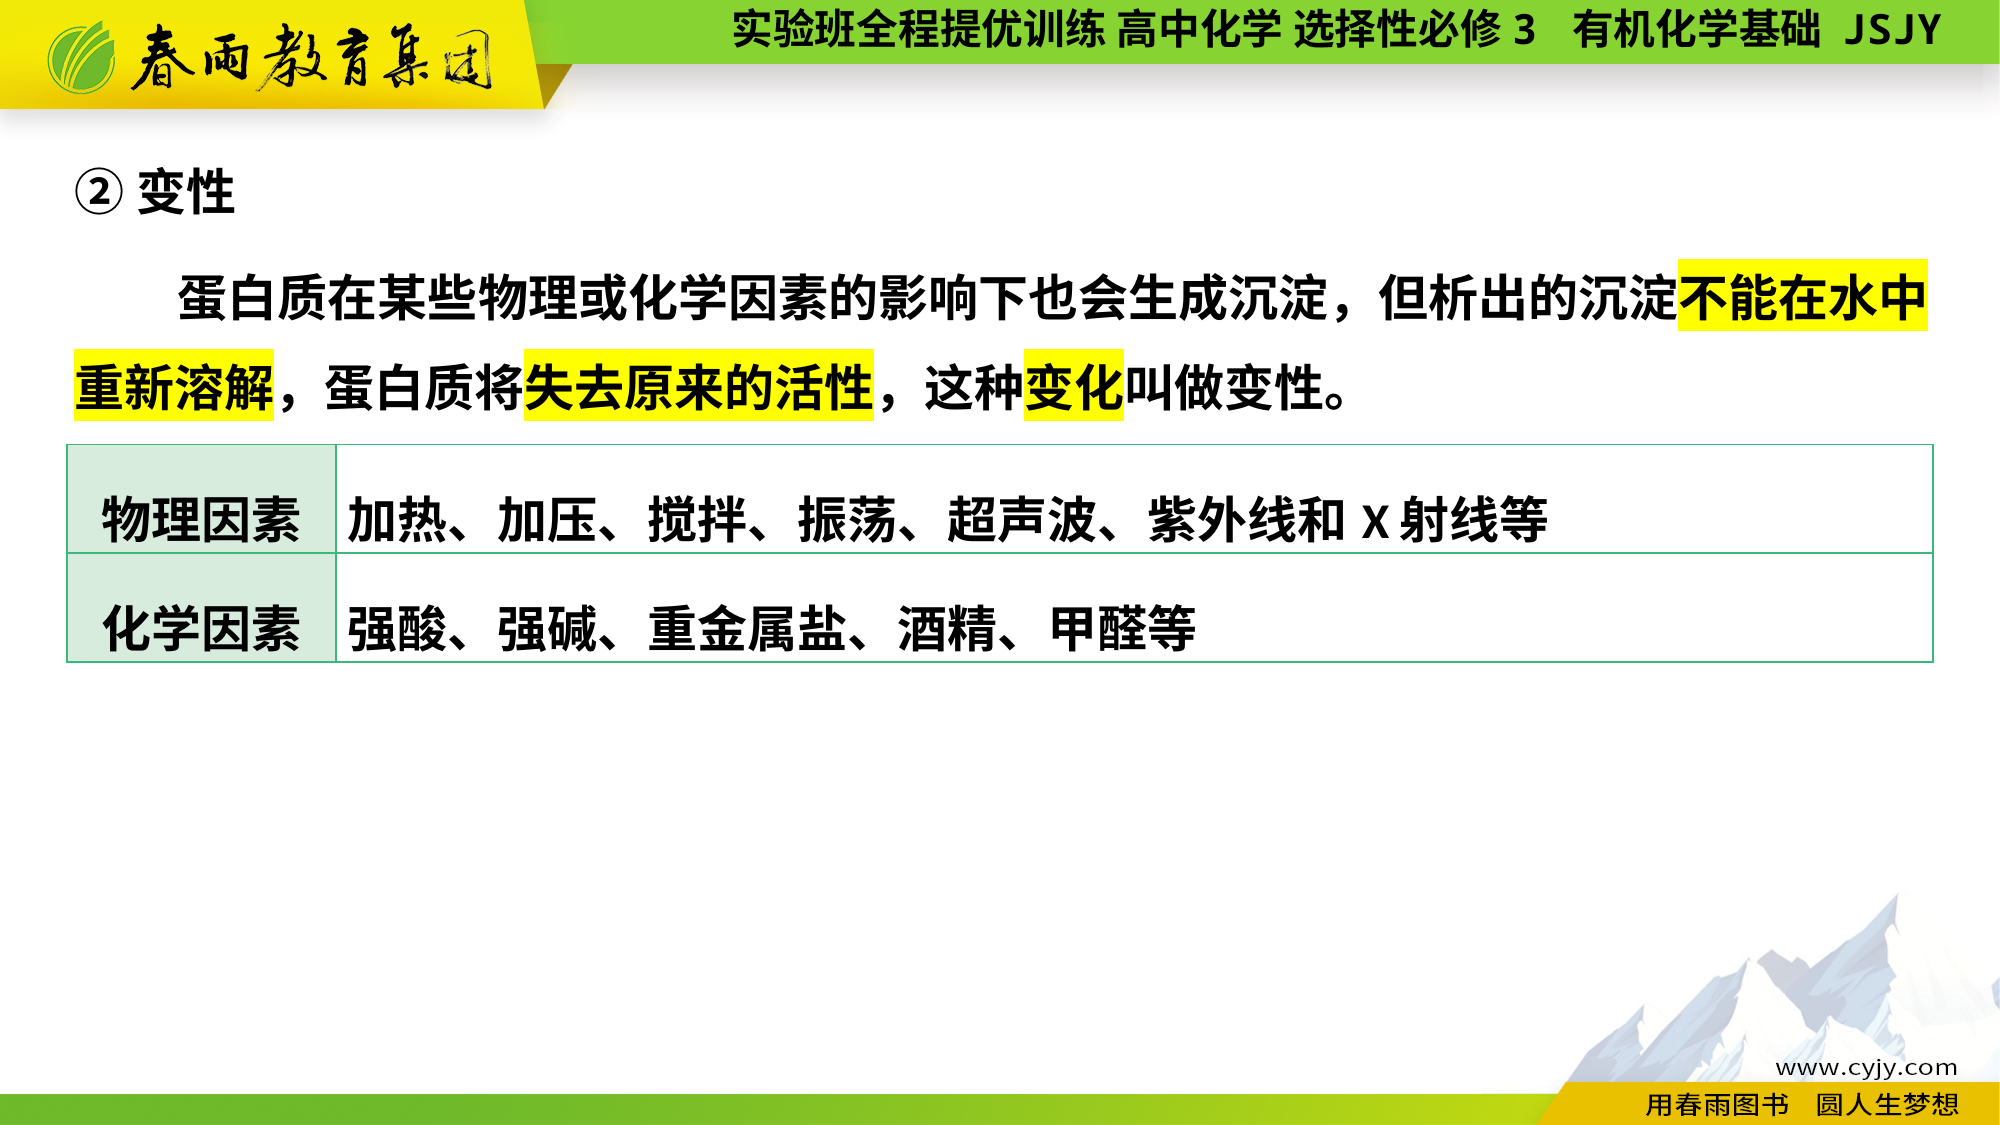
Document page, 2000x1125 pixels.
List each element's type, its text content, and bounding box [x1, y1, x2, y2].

table_header 物理因素 [68, 445, 335, 552]
table_cell 强酸、强碱、重金属盐、酒精、甲醛等 [337, 554, 1932, 661]
table_cell 化学因素 [68, 554, 335, 661]
table_header 加热、加压、搅拌、振荡、超声波、紫外线和X射线等 [337, 445, 1932, 552]
list ②变性 蛋白质在某些物理或化学因素的影响下也会生成沉淀，但析出的沉淀不能在水中重新溶解，蛋白质将失去原来的活性，这种变化叫做变性。 [59, 122, 1944, 427]
picture [0, 0, 2000, 1125]
